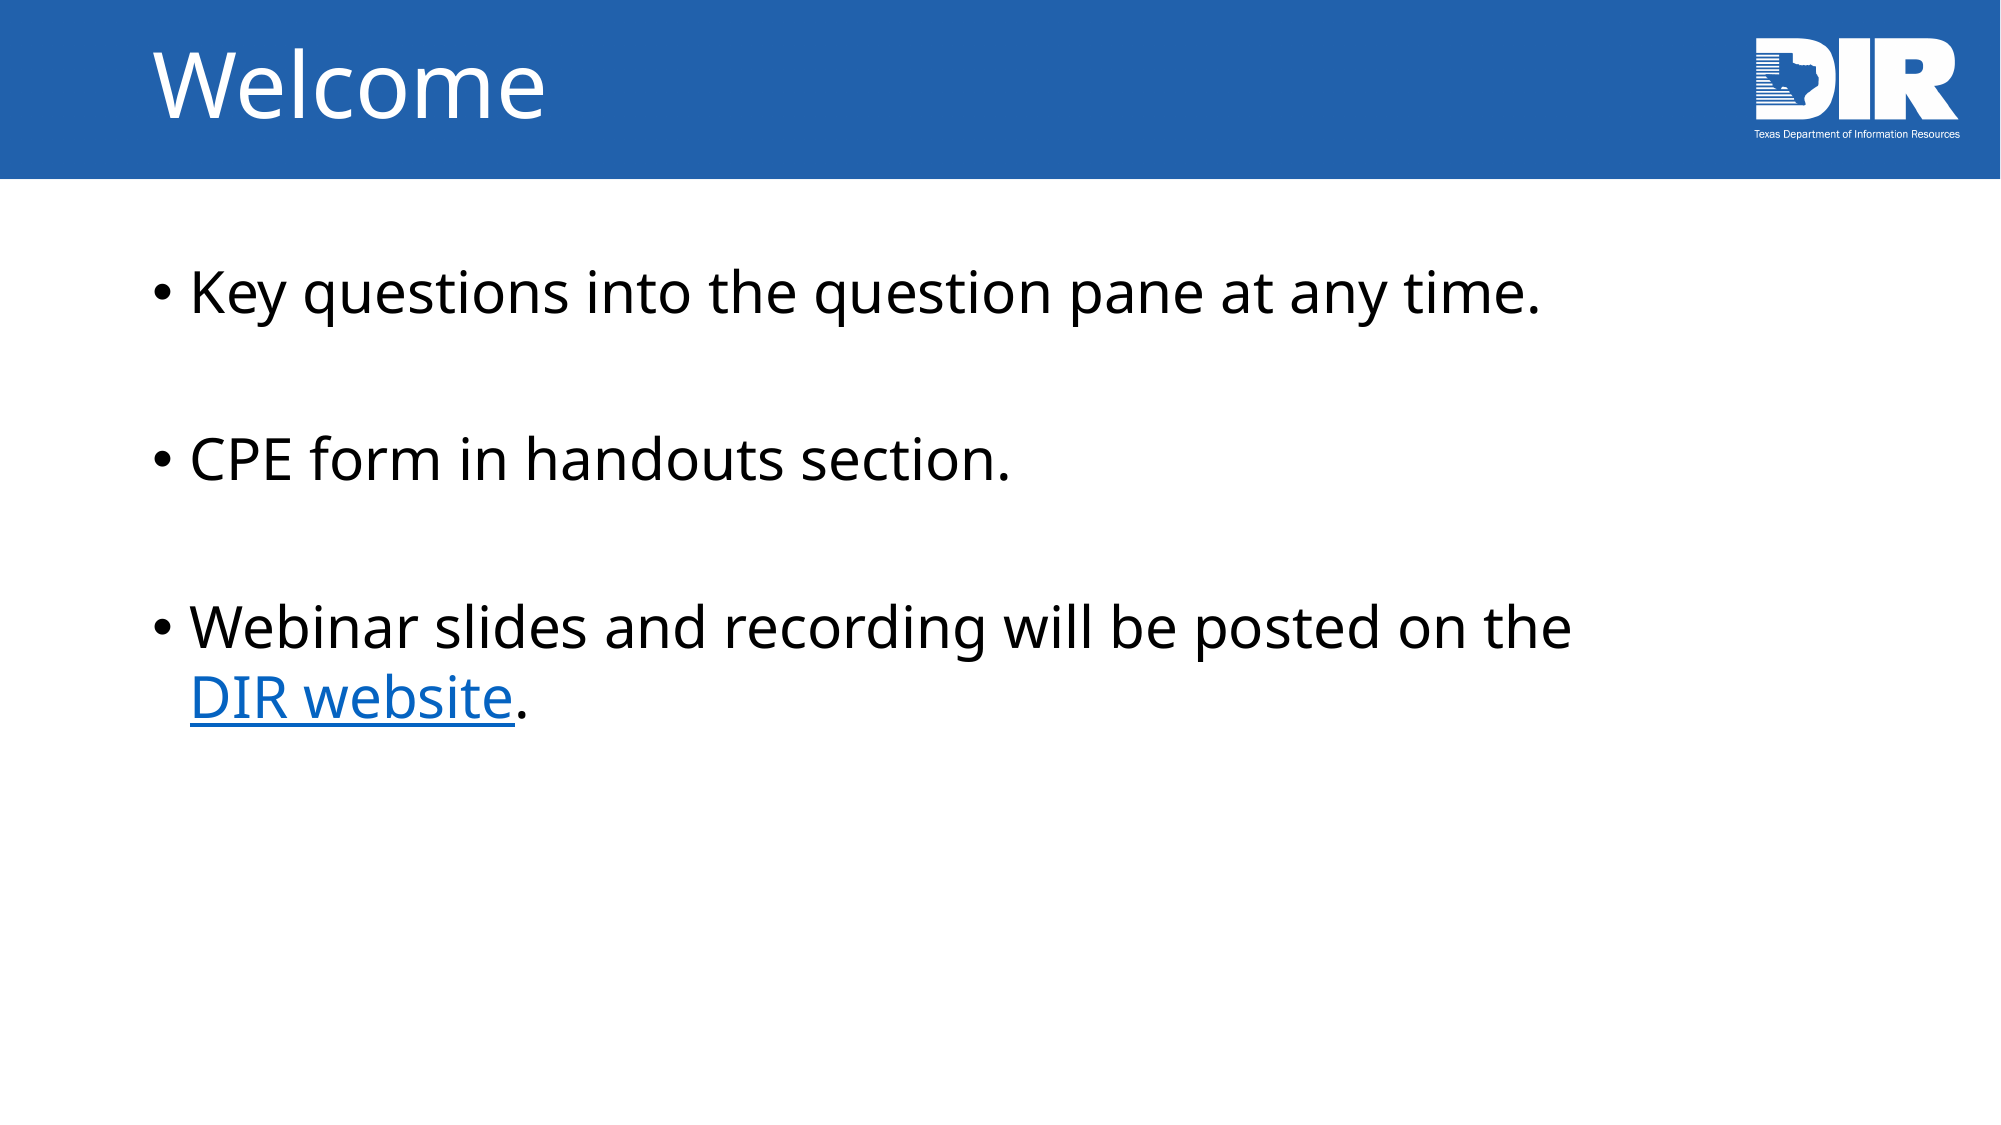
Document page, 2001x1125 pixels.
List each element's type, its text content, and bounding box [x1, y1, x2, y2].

title Welcome [137, 0, 1863, 179]
picture [0, 0, 2001, 1125]
list Key questions into the question pane at any time. CPE form in handouts section. Webinar slides and recording will be posted on the DIR website. [137, 255, 1863, 1014]
